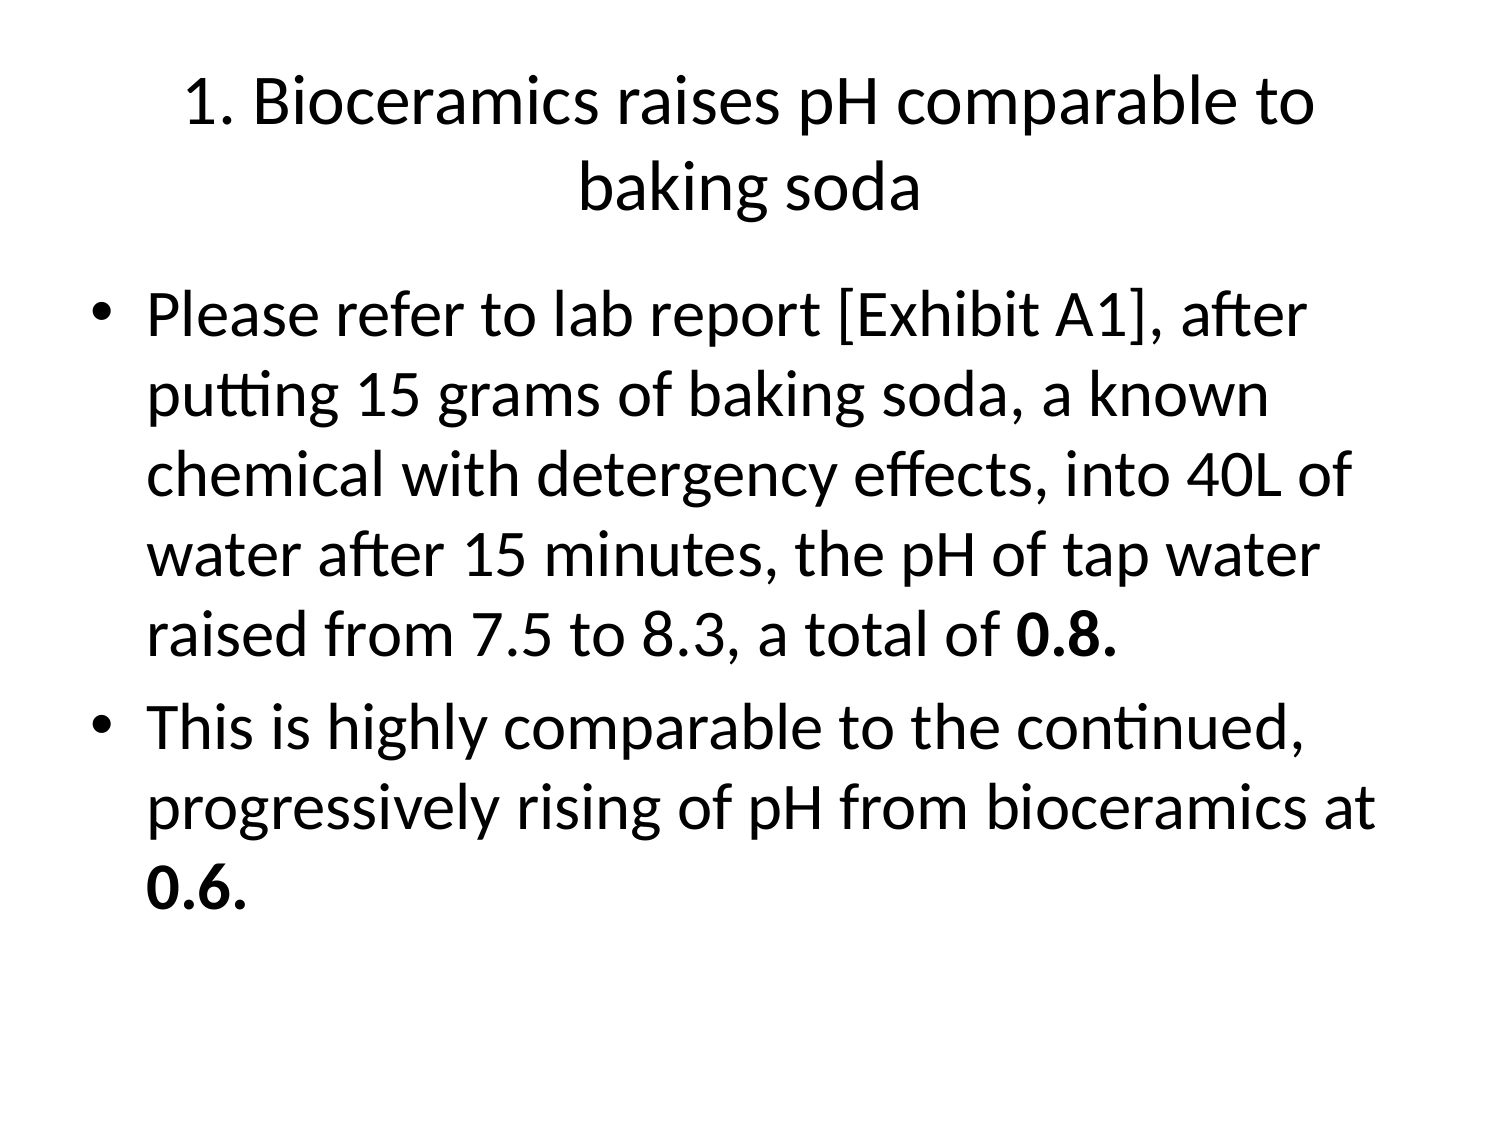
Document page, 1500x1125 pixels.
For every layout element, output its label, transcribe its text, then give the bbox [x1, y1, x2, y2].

title 1. Bioceramics raises pH comparable to baking soda [75, 45, 1425, 233]
list Please refer to lab report [Exhibit A1], after putting 15 grams of baking soda, a known chemical with detergency effects, into 40L of water after 15 minutes, the pH of tap water raised from 7.5 to 8.3, a total of 0.8. This is highly comparable to the continued, progressively rising of pH from bioceramics at 0.6. [75, 262, 1425, 1005]
